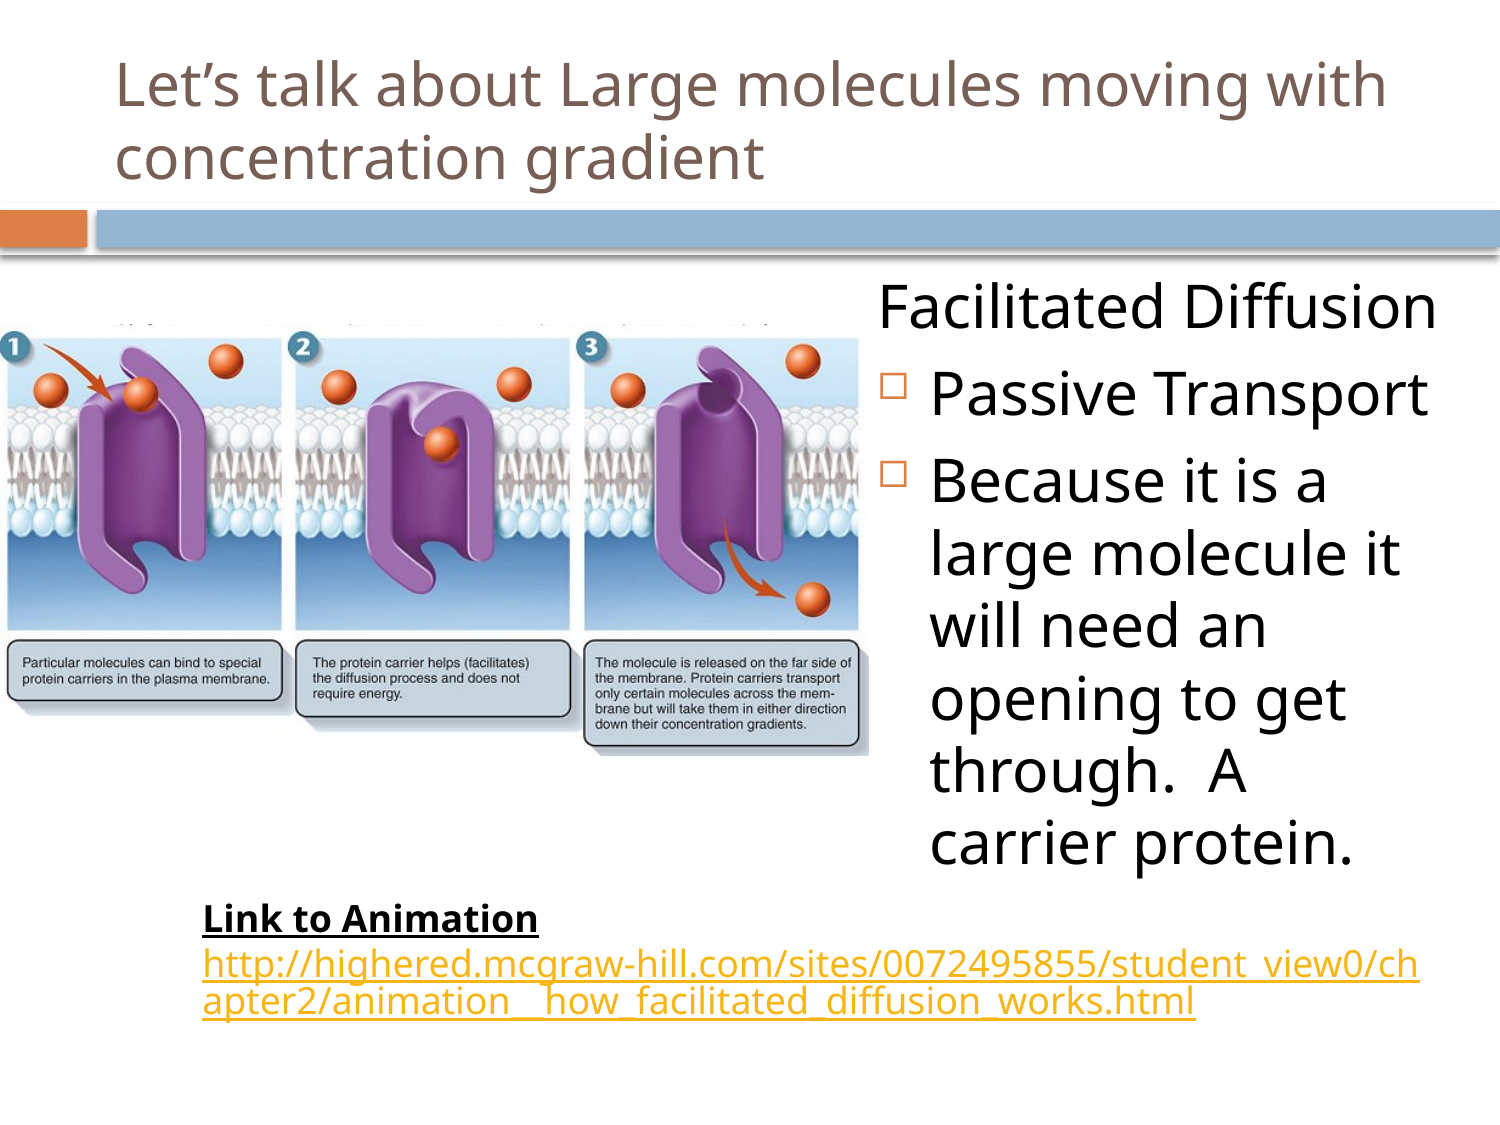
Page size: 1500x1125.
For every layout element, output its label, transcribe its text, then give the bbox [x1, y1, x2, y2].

list Facilitated Diffusion Passive Transport Because it is a large molecule it will need an opening to get through. A carrier protein. [862, 260, 1463, 1011]
title Let’s talk about Large molecules moving with concentration gradient [99, 37, 1438, 200]
text_box Link to Animation http://highered.mcgraw-hill.com/sites/0072495855/student_view0/chapter2/animation__how_facilitated_diffusion_works.html [187, 887, 1438, 1044]
picture [0, 324, 869, 757]
